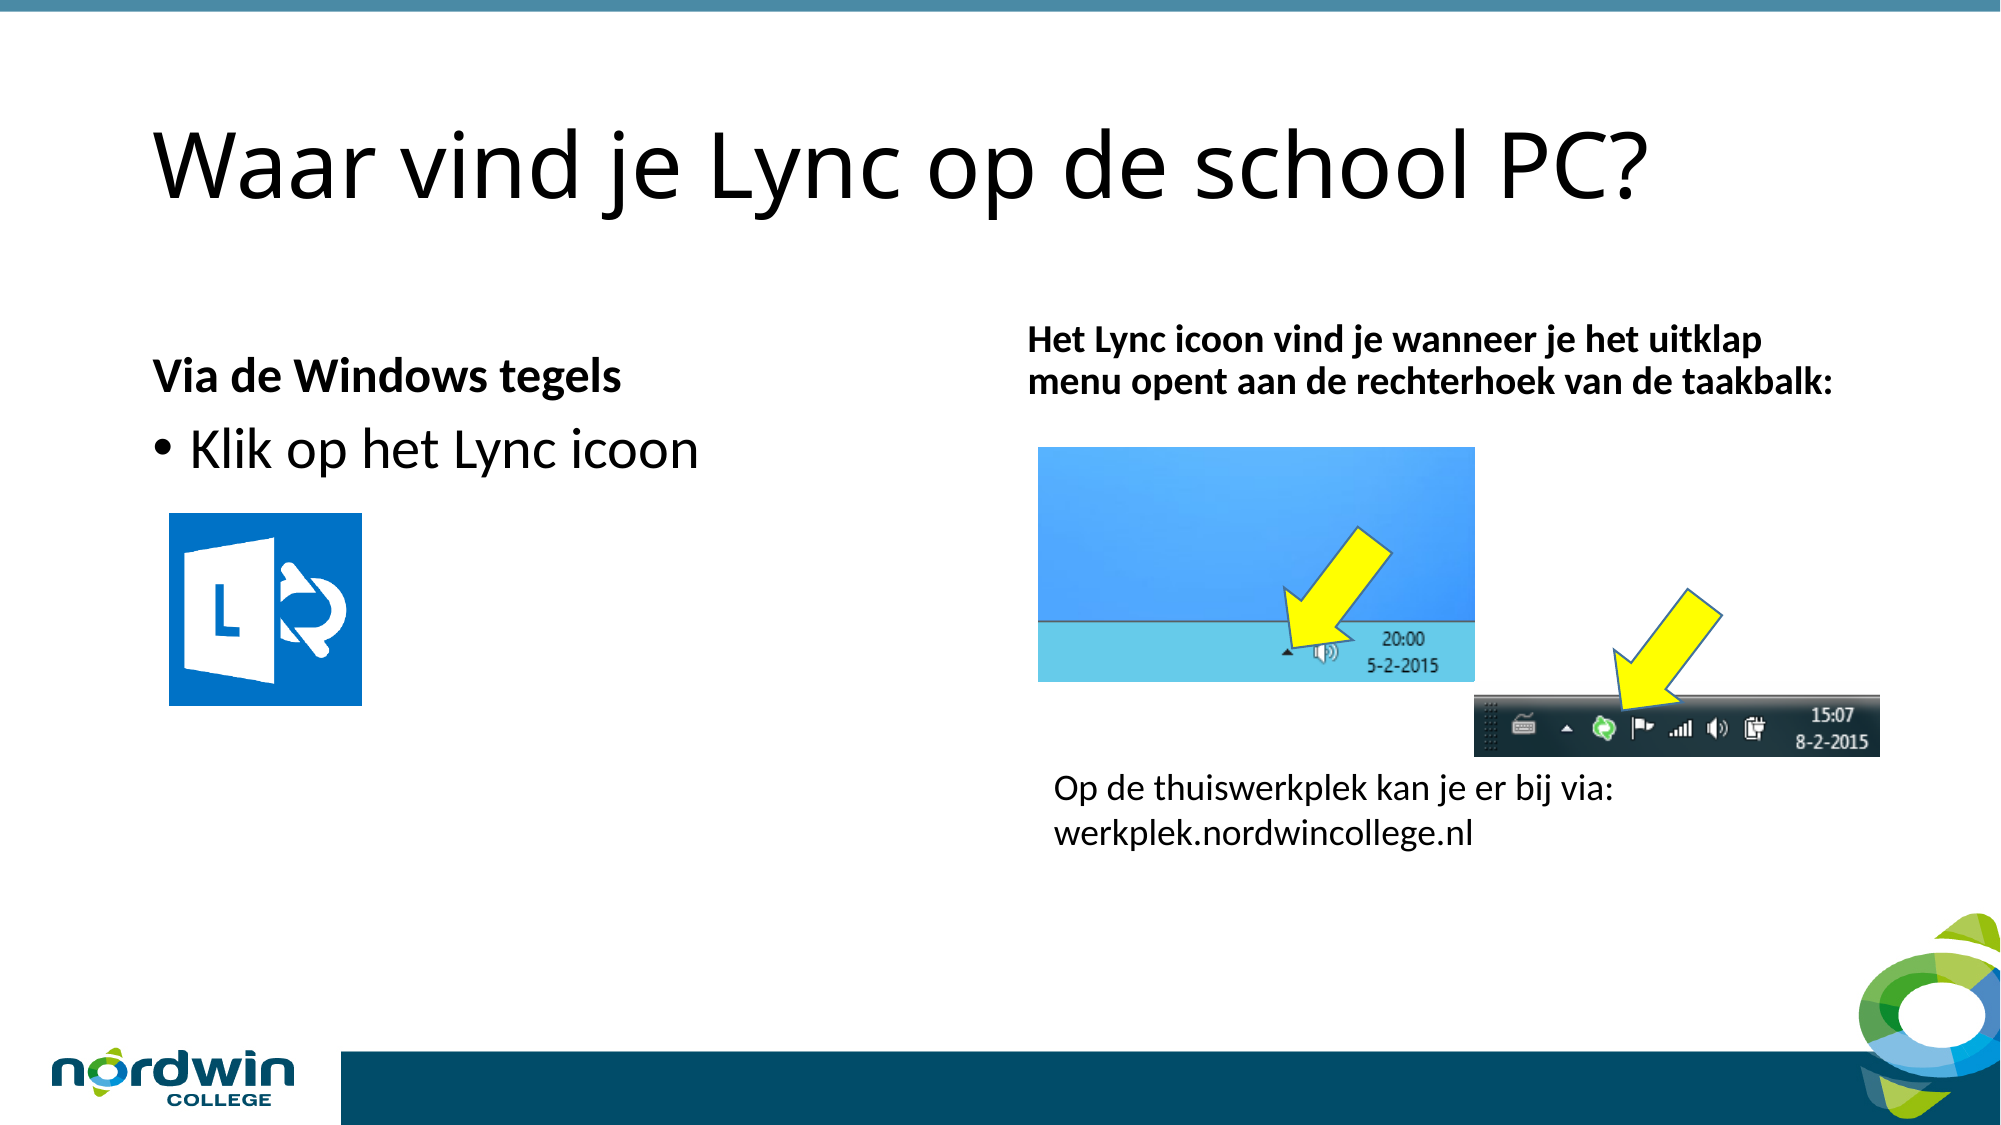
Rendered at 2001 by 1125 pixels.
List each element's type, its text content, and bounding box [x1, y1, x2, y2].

picture [1862, 1068, 1948, 1118]
picture [0, 0, 2001, 1125]
text_box Op de thuiswerkplek kan je er bij via: werkplek.nordwincollege.nl [1038, 755, 1706, 861]
list Via de Windows tegels [137, 275, 984, 410]
list Klik op het Lync icoon [137, 410, 984, 1016]
list Het Lync icoon vind je wanneer je het uitklap menu opent aan de rechterhoek van de taakbalk: [1012, 275, 1863, 411]
title Waar vind je Lync op de school PC? [137, 59, 1863, 278]
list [1038, 447, 1475, 682]
text_box [1612, 587, 1724, 681]
